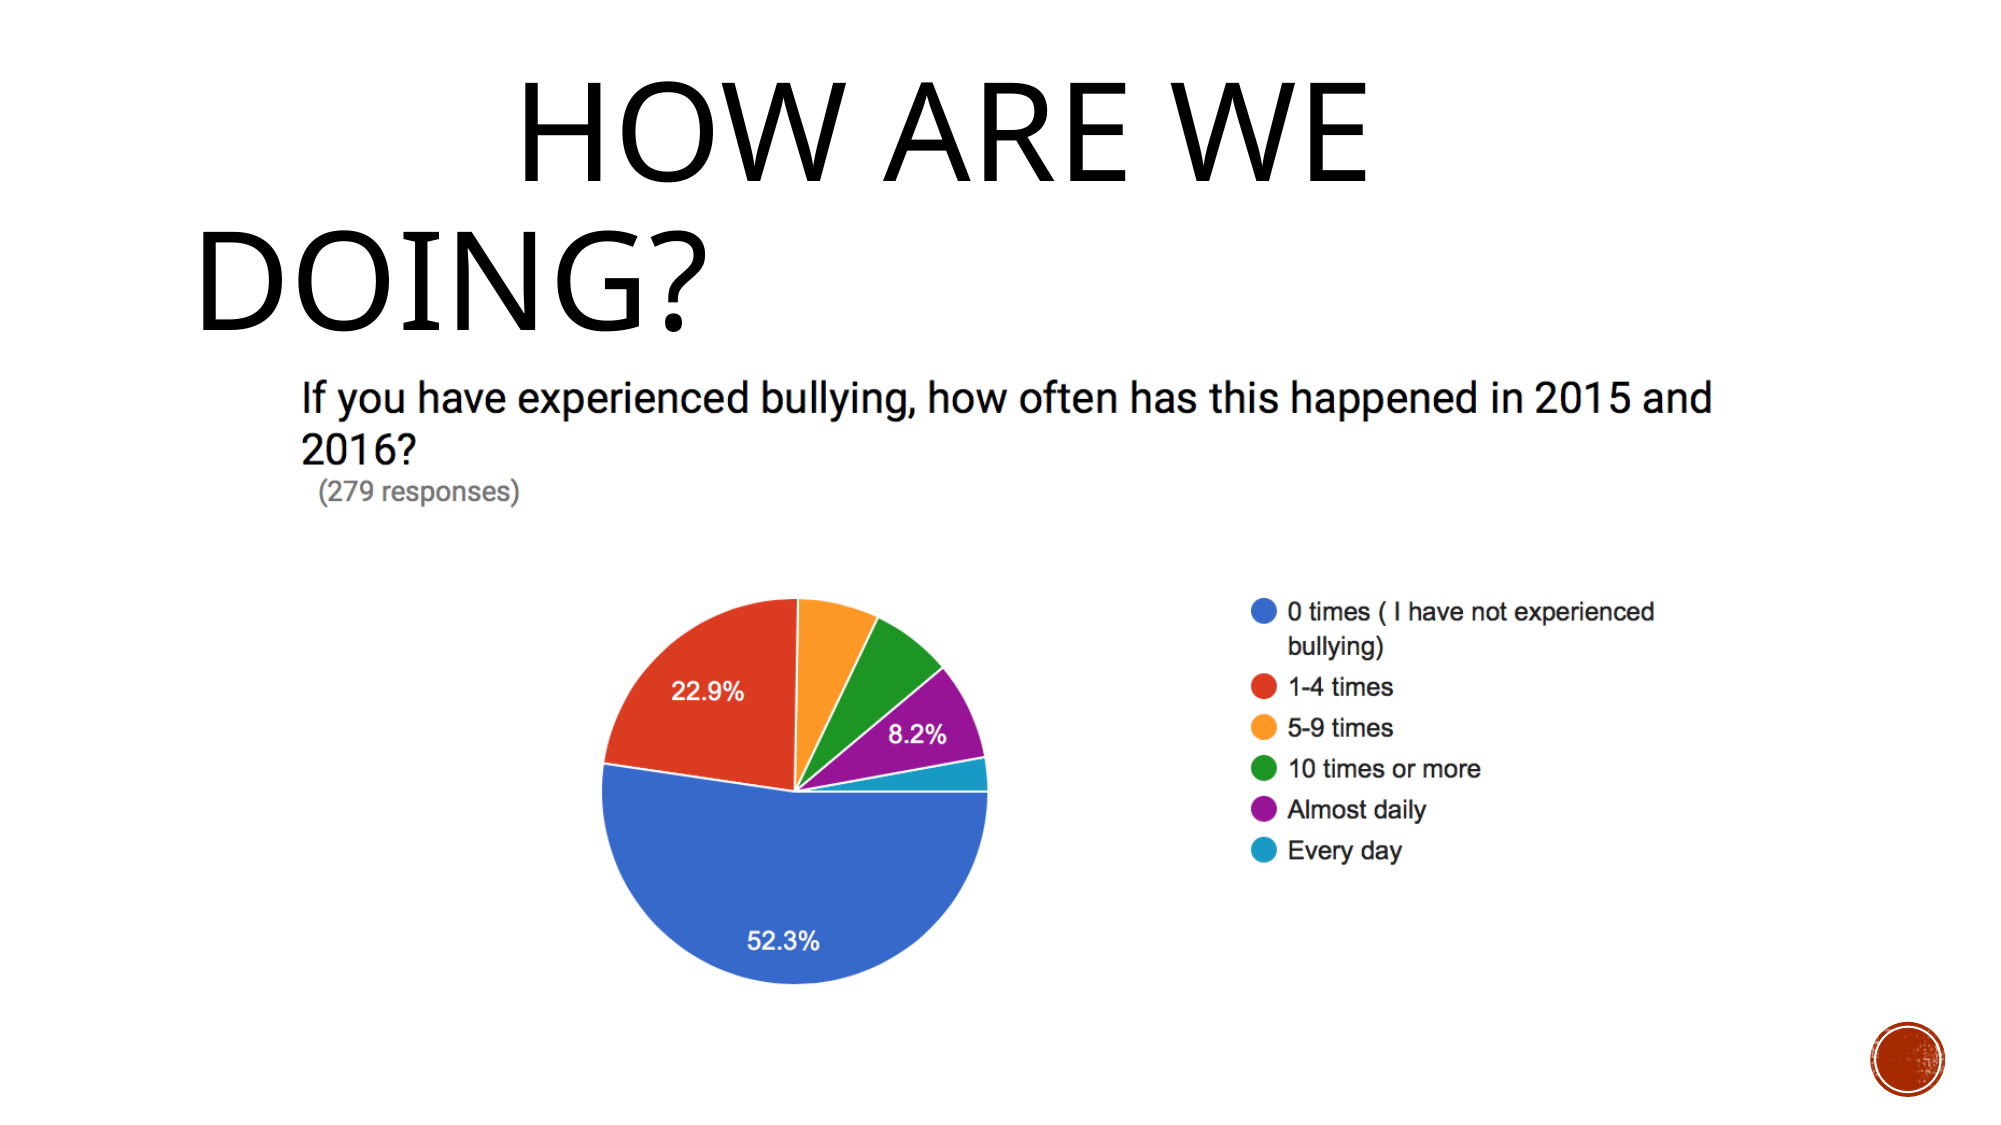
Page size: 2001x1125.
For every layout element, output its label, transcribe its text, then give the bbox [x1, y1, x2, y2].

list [268, 358, 1786, 1023]
title HOW ARE WE DOING? [175, 79, 1826, 344]
